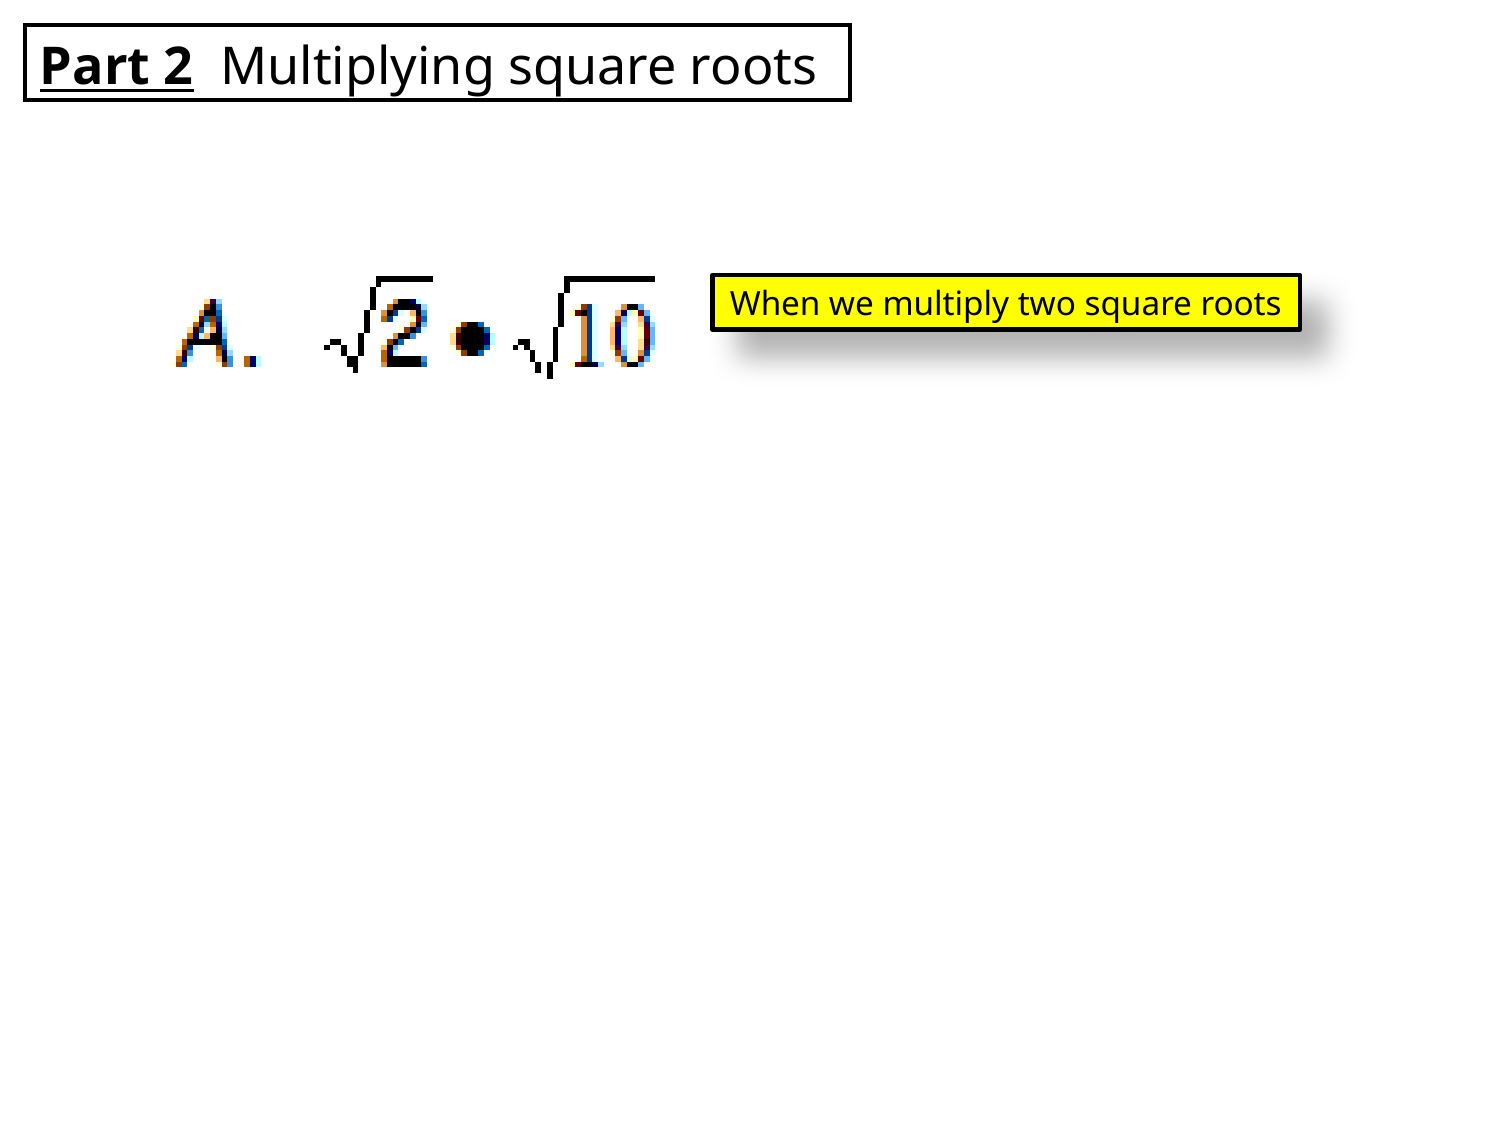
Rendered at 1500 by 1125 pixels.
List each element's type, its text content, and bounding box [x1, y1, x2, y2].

text_box When we multiply two square roots [791, 274, 1300, 330]
text_box Part 2 Multiplying square roots [24, 24, 850, 100]
picture [124, 162, 787, 488]
